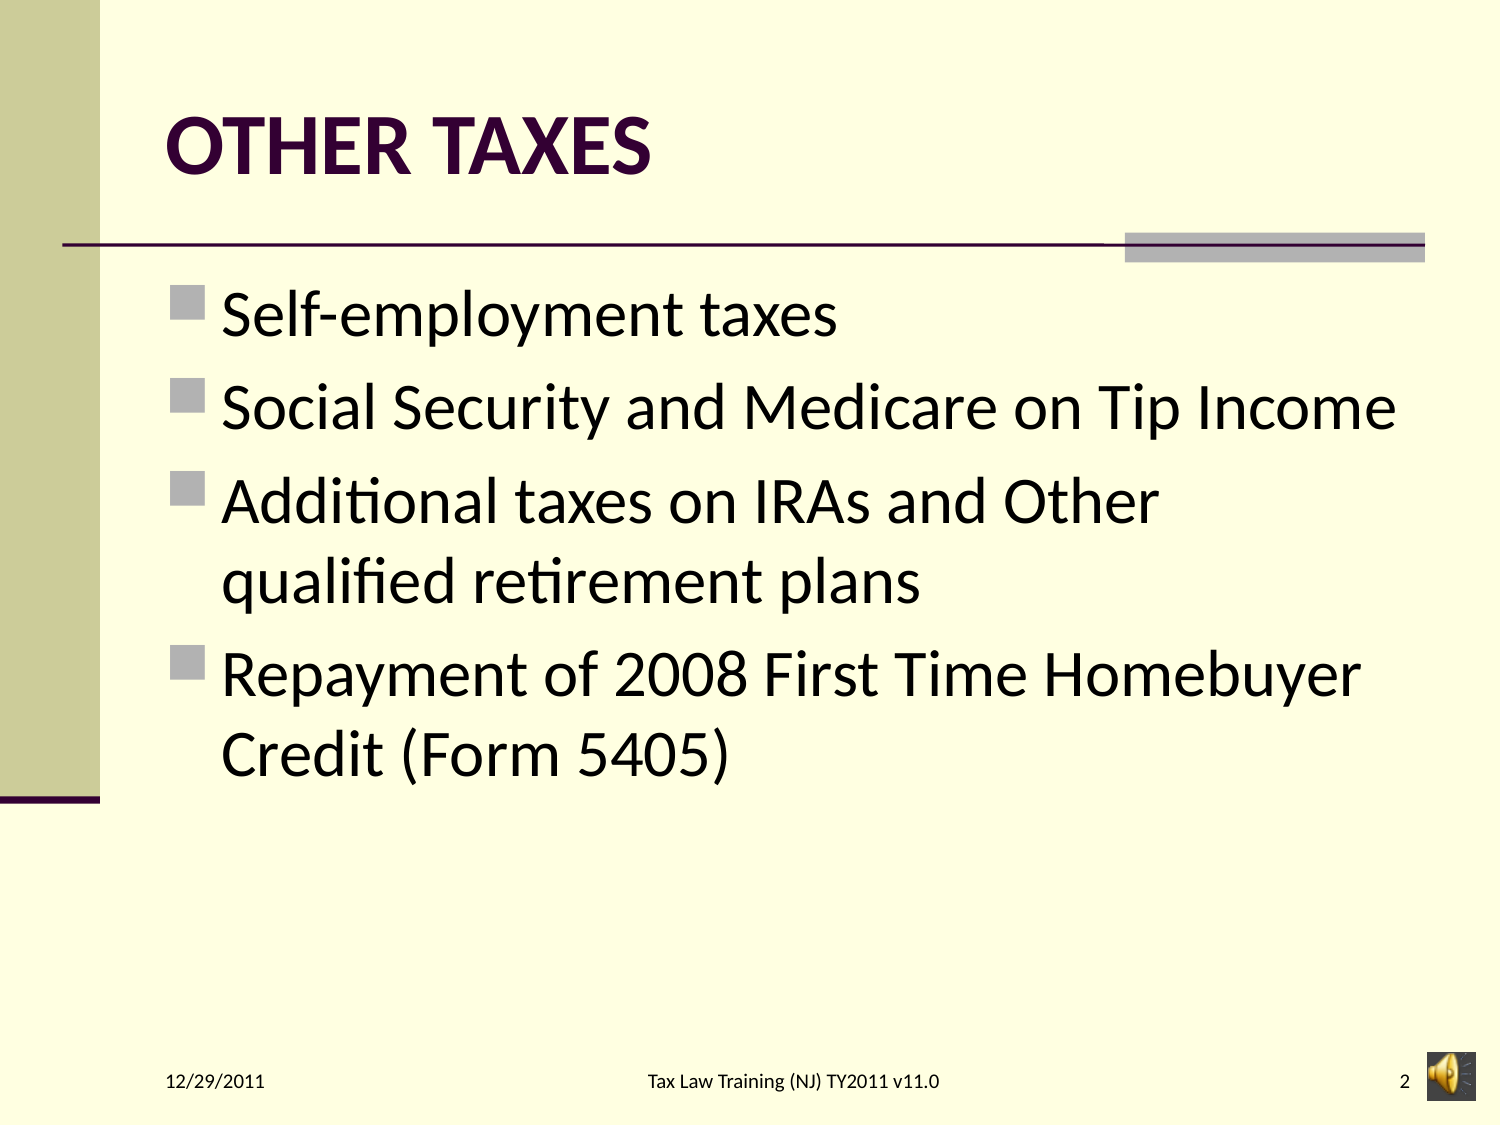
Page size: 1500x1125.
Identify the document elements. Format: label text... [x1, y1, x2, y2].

title OTHER TAXES [150, 45, 1425, 234]
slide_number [149, 1050, 476, 1101]
picture [1426, 1051, 1477, 1102]
footer Tax Law Training (NJ) TY2011 v11.0 [549, 1049, 1038, 1101]
list Self-employment taxes Social Security and Medicare on Tip Income Additional taxes on IRAs and Other qualified retirement plans Repayment of 2008 First Time Homebuyer Credit (Form 5405) [150, 262, 1425, 1038]
slide_number 2 [1112, 1049, 1426, 1101]
